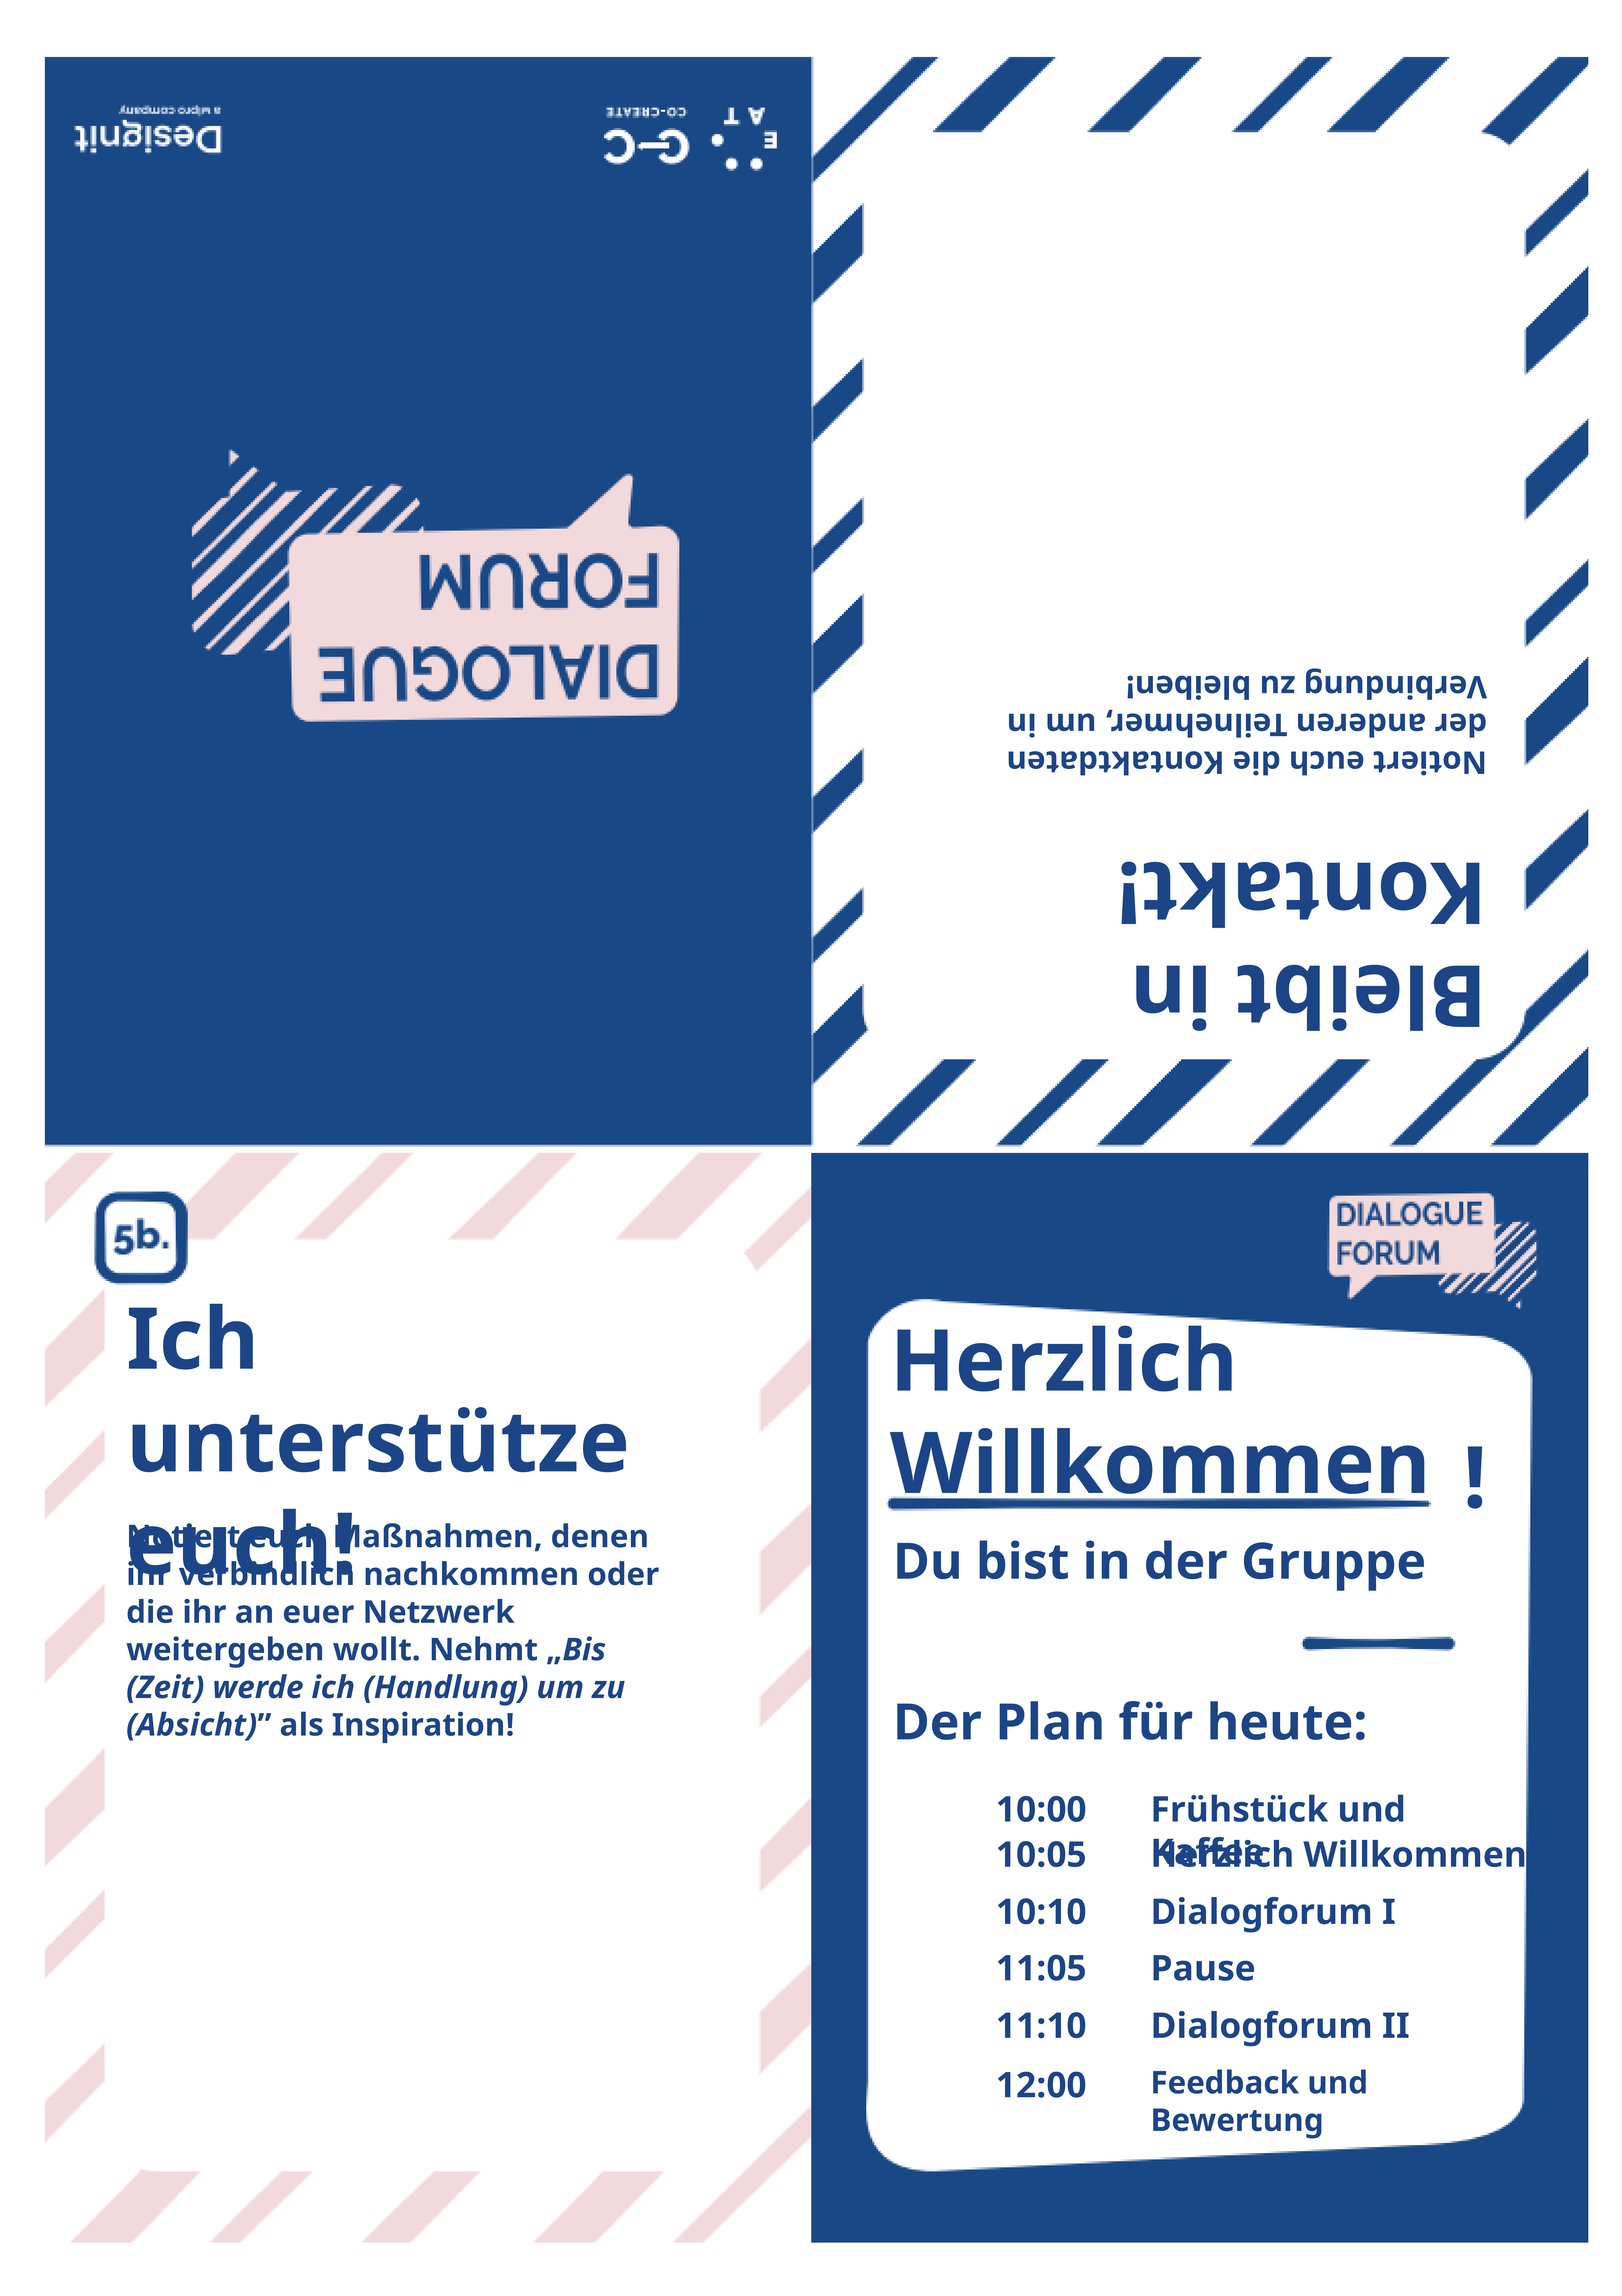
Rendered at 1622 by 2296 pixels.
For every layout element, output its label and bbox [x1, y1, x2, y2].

text_box [45, 8, 1589, 2288]
